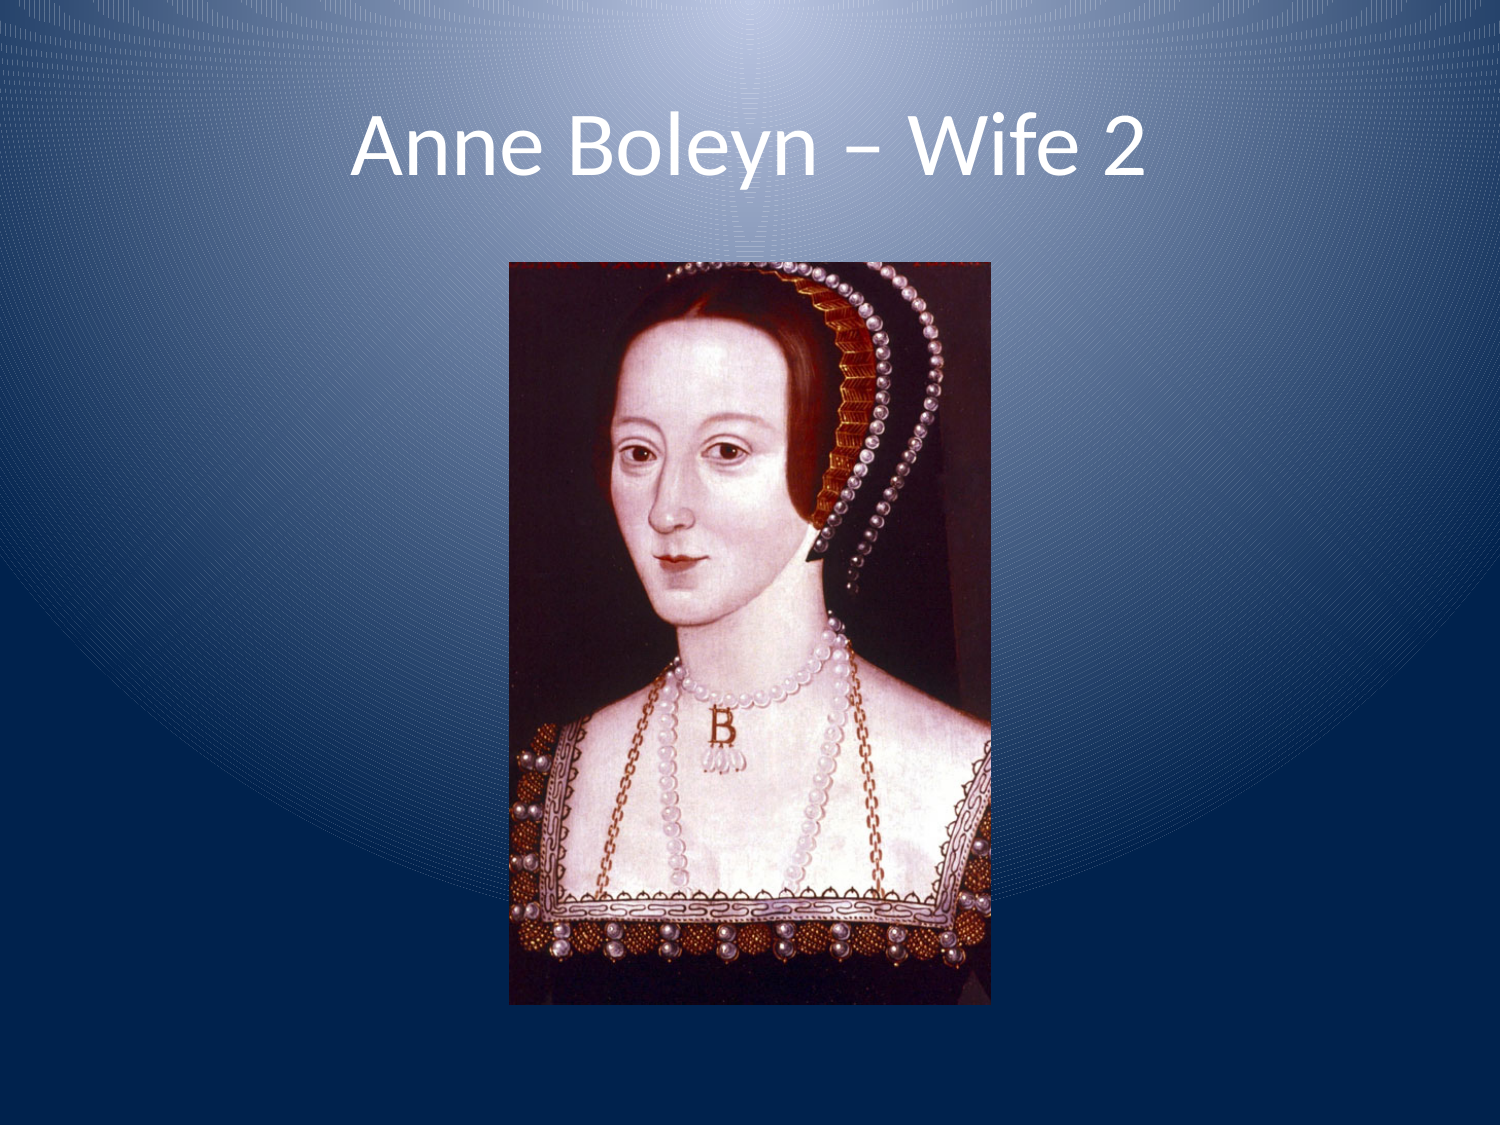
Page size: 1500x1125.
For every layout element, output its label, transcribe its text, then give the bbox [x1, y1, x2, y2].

title Anne Boleyn – Wife 2 [75, 45, 1425, 233]
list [509, 262, 991, 1006]
